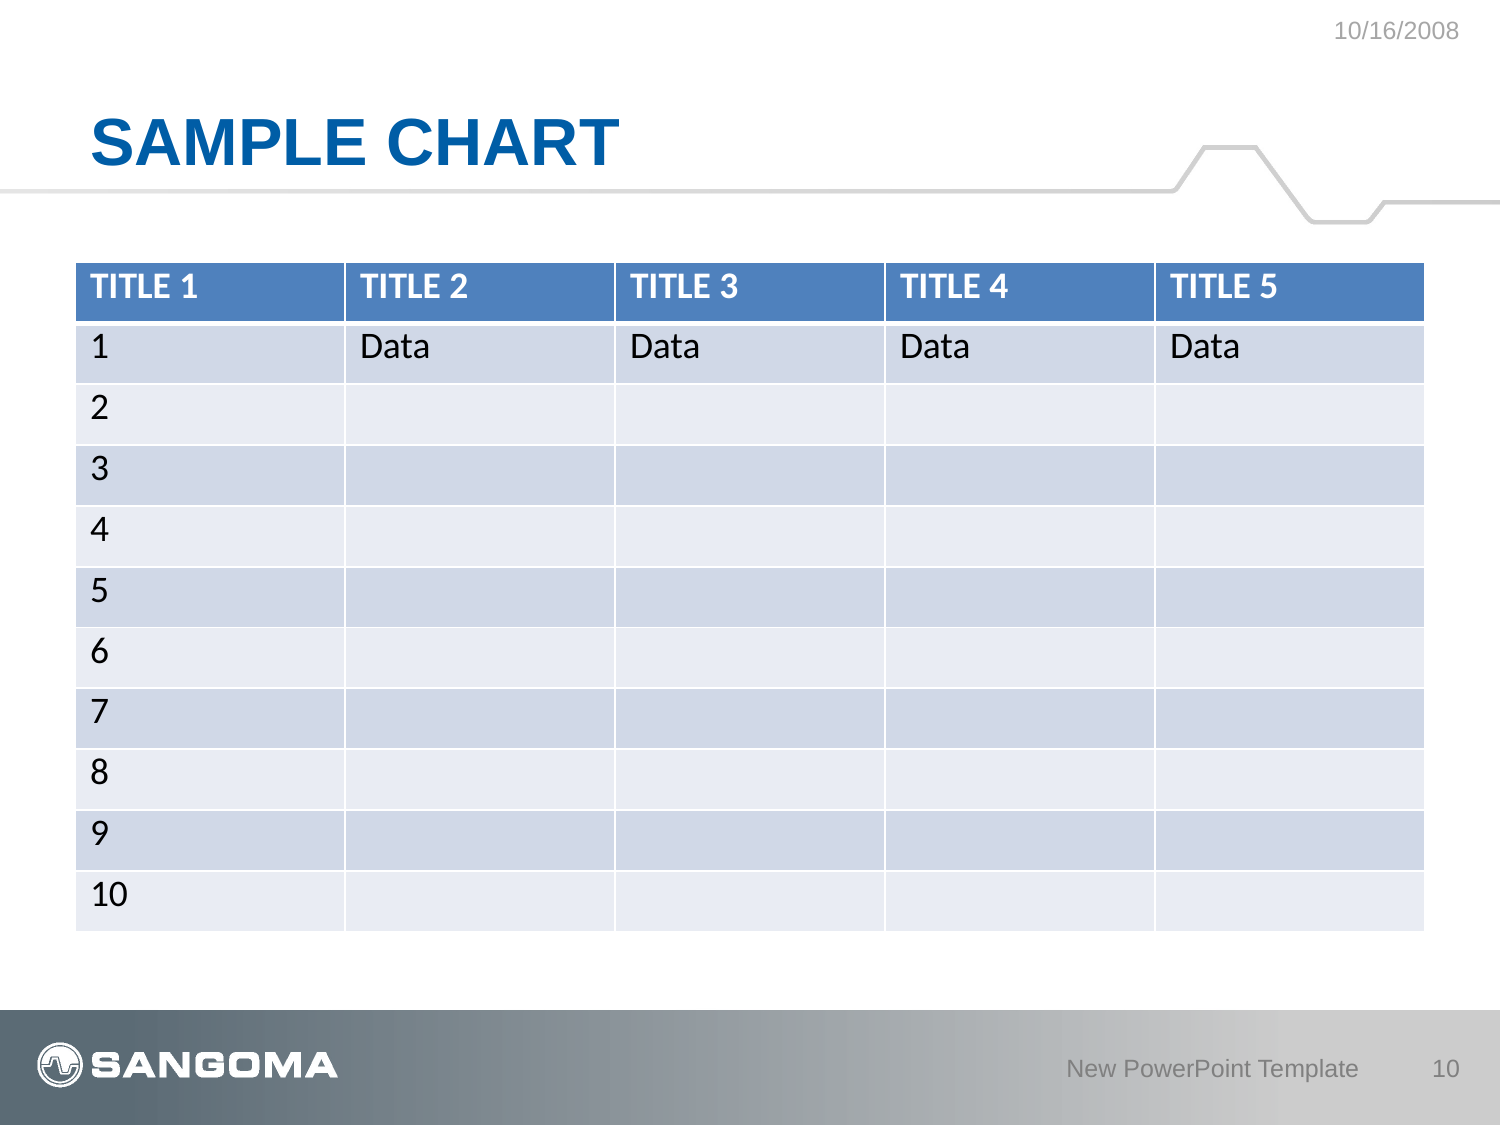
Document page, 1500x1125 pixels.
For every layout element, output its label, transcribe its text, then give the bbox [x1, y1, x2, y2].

table_cell 8 [76, 750, 344, 809]
table_cell [346, 750, 614, 809]
table_header TITLE 1 [76, 263, 344, 321]
table_cell 5 [76, 568, 344, 627]
table_cell [886, 689, 1154, 748]
table_cell [886, 811, 1154, 870]
table_cell [616, 872, 884, 931]
title SAMPLE CHART [75, 45, 1425, 233]
table_cell [346, 568, 614, 627]
table_cell [886, 446, 1154, 505]
table_header TITLE 4 [886, 263, 1154, 321]
table_cell [886, 628, 1154, 687]
table_cell [1156, 507, 1424, 566]
table_cell [1156, 872, 1424, 931]
table_cell Data [616, 326, 884, 383]
picture [0, 0, 1500, 1125]
table_cell Data [886, 326, 1154, 383]
table_cell [616, 507, 884, 566]
table_cell [1156, 568, 1424, 627]
table_cell Data [346, 326, 614, 383]
table_cell [886, 872, 1154, 931]
table_header TITLE 3 [616, 263, 884, 321]
table_cell 6 [76, 628, 344, 687]
table_cell [346, 872, 614, 931]
footer New PowerPoint Template [525, 1037, 1375, 1098]
table_cell 9 [76, 811, 344, 870]
table_cell [346, 628, 614, 687]
table_cell [1156, 628, 1424, 687]
table_cell [616, 750, 884, 809]
table_cell [886, 385, 1154, 444]
table_cell [1156, 811, 1424, 870]
table_cell [616, 689, 884, 748]
table_cell [1156, 750, 1424, 809]
table_cell 10 [76, 872, 344, 931]
table_cell 1 [76, 326, 344, 383]
table_cell 3 [76, 446, 344, 505]
table_cell [886, 568, 1154, 627]
table_cell [616, 568, 884, 627]
table_header TITLE 5 [1156, 263, 1424, 321]
table_cell Data [1156, 326, 1424, 383]
table_cell [616, 385, 884, 444]
table_cell 7 [76, 689, 344, 748]
table_cell 2 [76, 385, 344, 444]
slide_number 10 [1387, 1037, 1475, 1098]
table_cell 4 [76, 507, 344, 566]
table_header TITLE 2 [346, 263, 614, 321]
table_cell [616, 811, 884, 870]
table_cell [346, 385, 614, 444]
table_cell [616, 446, 884, 505]
table_cell [346, 689, 614, 748]
table_cell [886, 750, 1154, 809]
table_cell [346, 507, 614, 566]
table_cell [346, 811, 614, 870]
table_cell [886, 507, 1154, 566]
table_cell [346, 446, 614, 505]
table_cell [1156, 446, 1424, 505]
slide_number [1050, 0, 1475, 60]
table_cell [1156, 385, 1424, 444]
table_cell [616, 628, 884, 687]
table_cell [1156, 689, 1424, 748]
